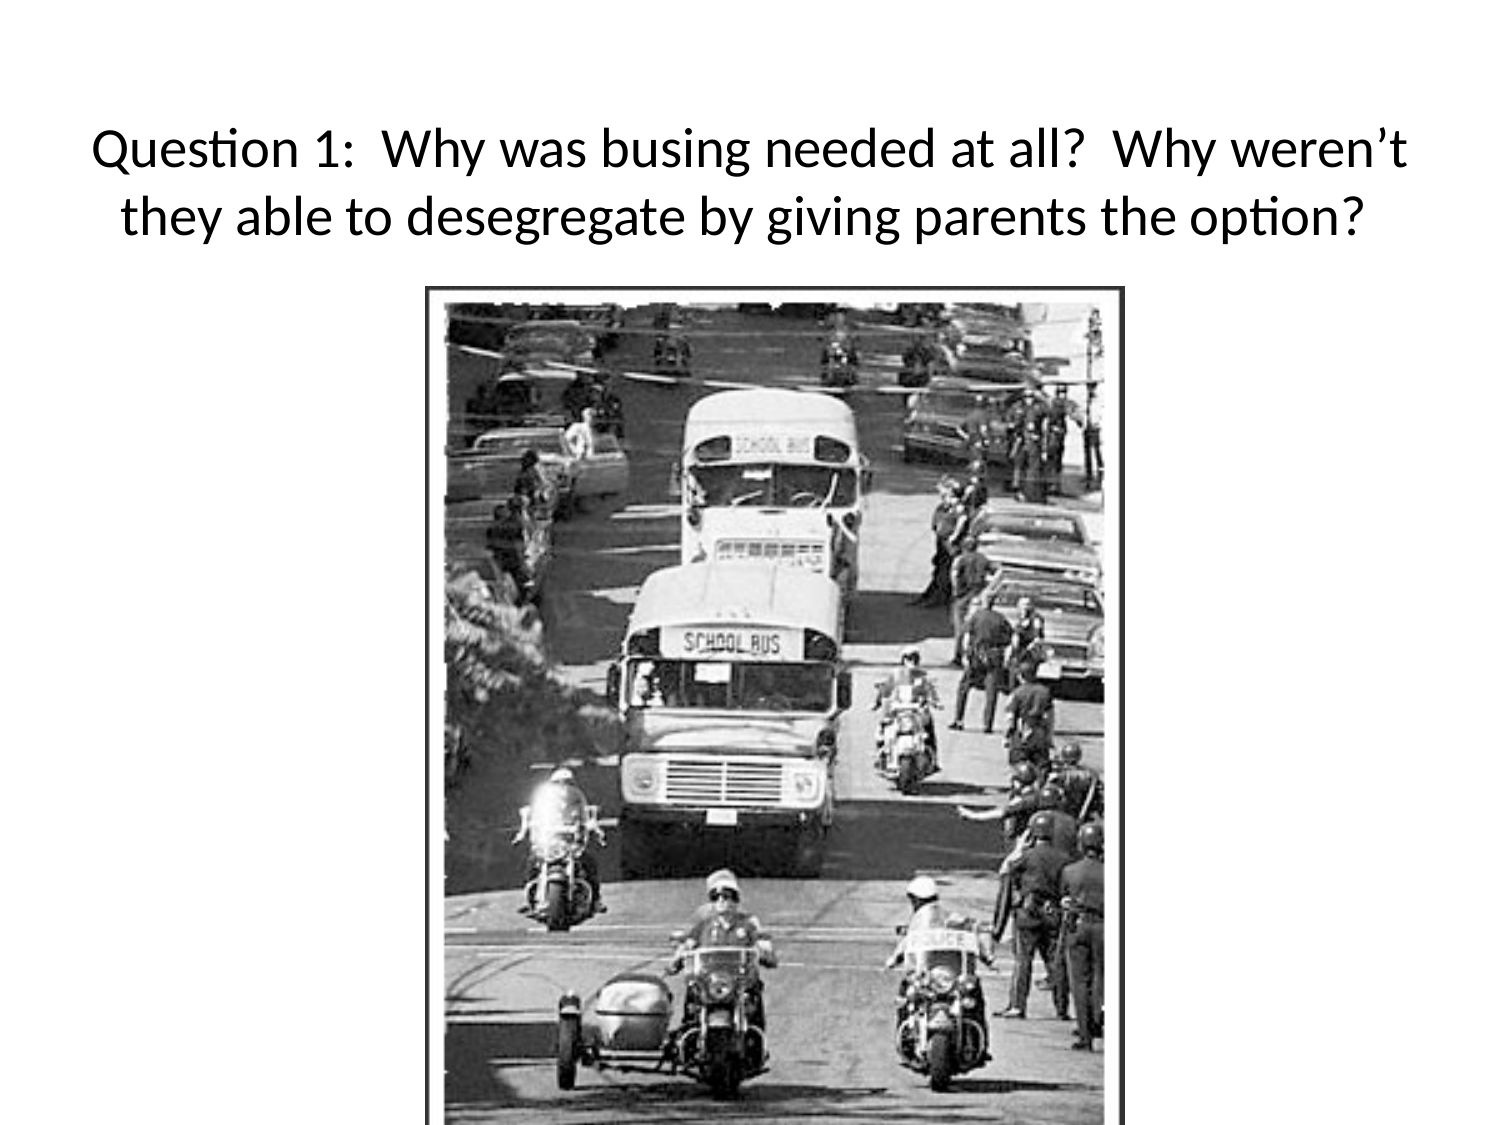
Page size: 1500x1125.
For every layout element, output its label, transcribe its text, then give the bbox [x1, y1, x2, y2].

title Question 1: Why was busing needed at all? Why weren’t they able to desegregate by giving parents the option? [75, 75, 1425, 358]
picture [424, 285, 1126, 1125]
